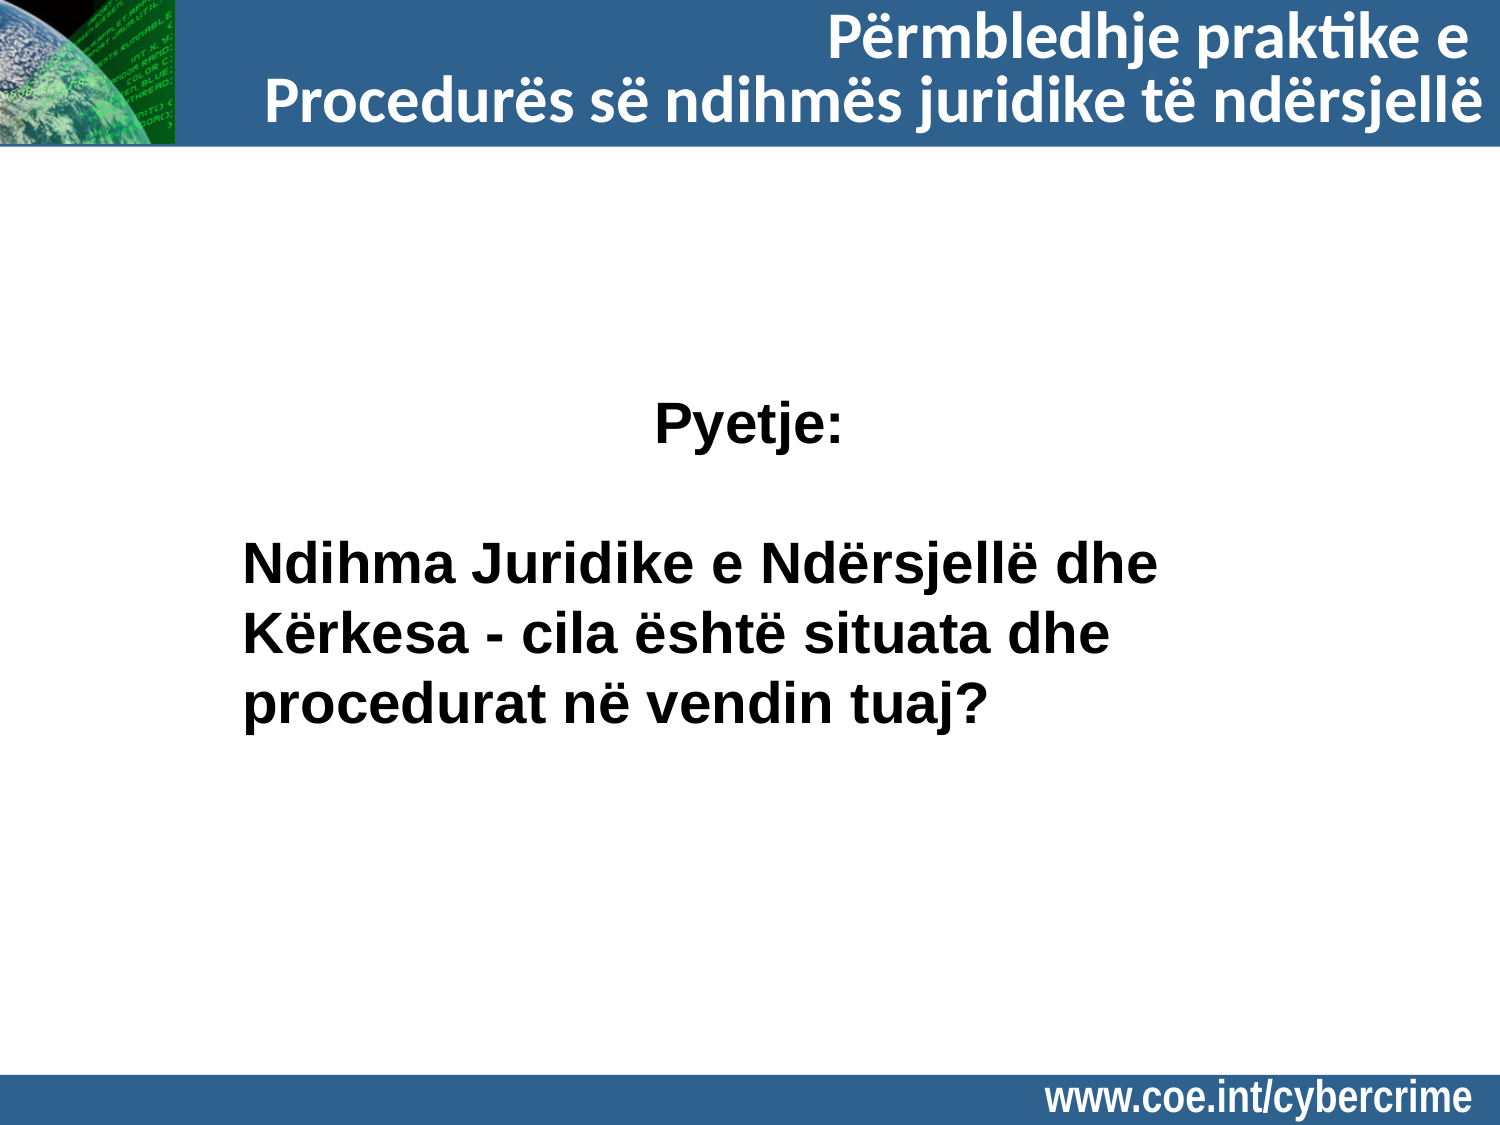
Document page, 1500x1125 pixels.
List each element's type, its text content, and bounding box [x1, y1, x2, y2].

text_box [0, 1073, 1030, 1125]
text_box Përmbledhje praktike e Procedurës së ndihmës juridike të ndërsjellë [177, 0, 1500, 149]
text_box www.coe.int/cybercrime [1030, 1059, 1500, 1125]
text_box Pyetje: Ndihma Juridike e Ndërsjellë dhe Kërkesa - cila është situata dhe procedurat në vendin tuaj? [227, 378, 1273, 743]
picture [0, 0, 175, 144]
